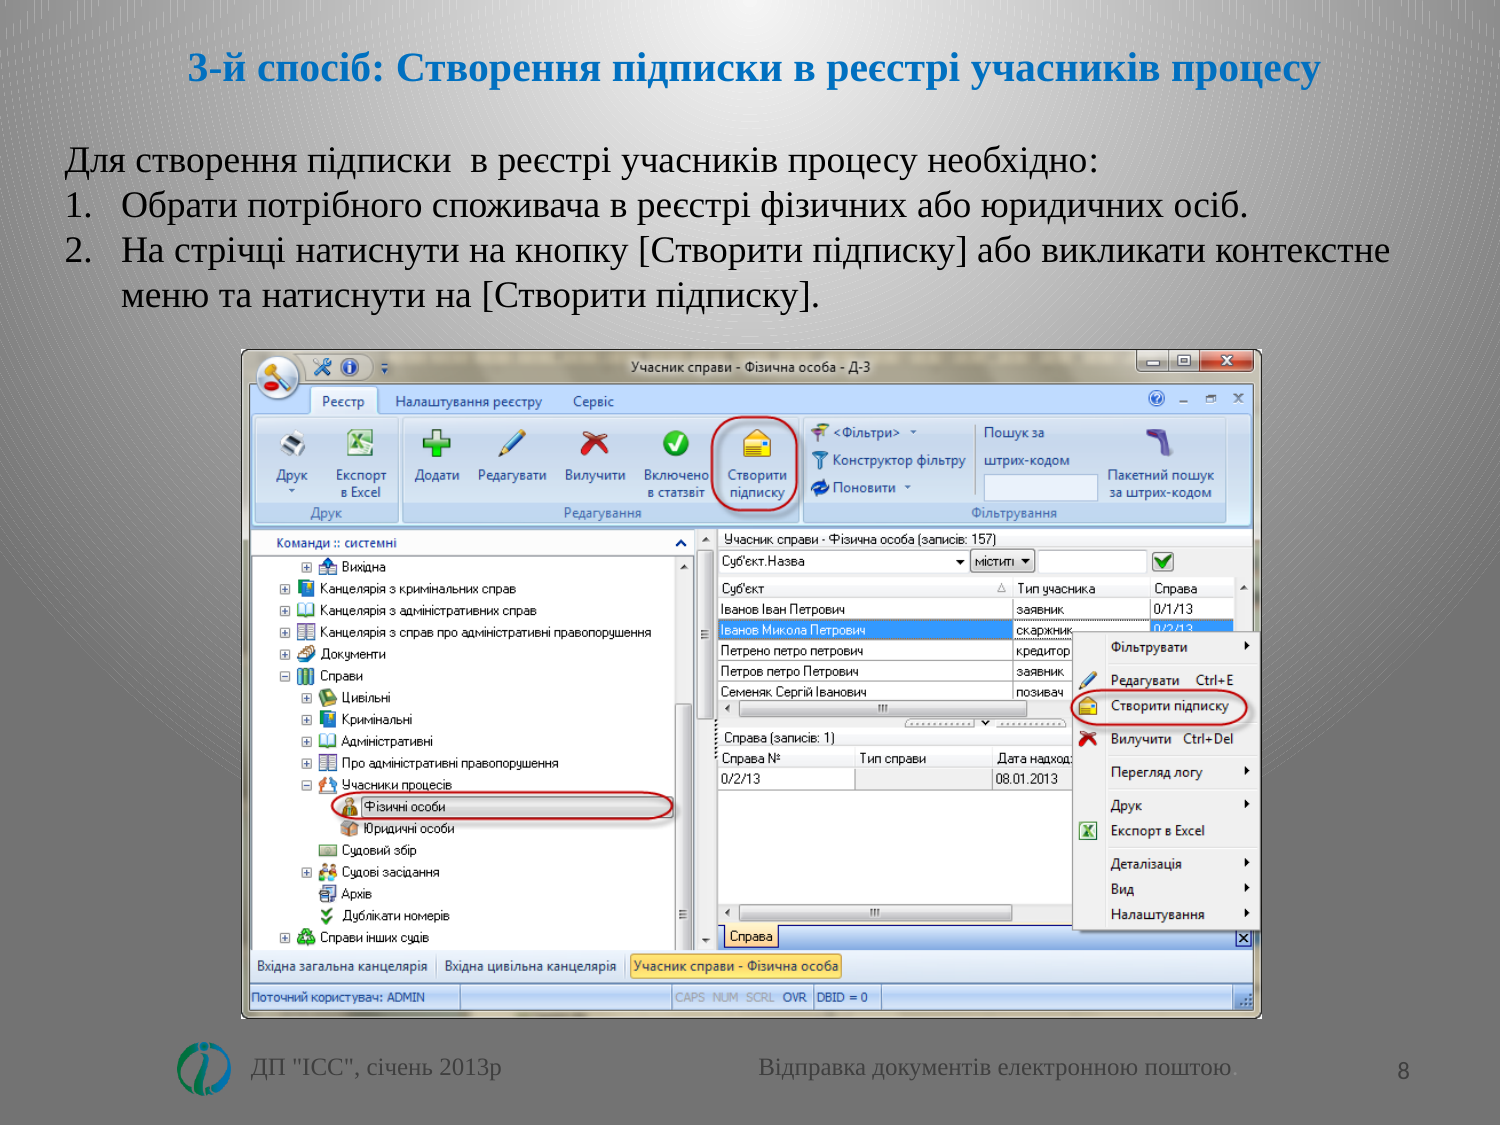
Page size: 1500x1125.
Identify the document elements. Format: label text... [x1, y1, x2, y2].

footer ДП "ІСС", січень 2013р Відправка документів електронною поштою. [170, 1035, 1294, 1096]
slide_number 8 [1294, 1042, 1425, 1096]
picture [172, 1041, 237, 1096]
text_box Для створення підписки в реєстрі учасників процесу необхідно: Обрати потрібного споживача в реєстрі фізичних або юридичних осіб. На стрічці натиснути на кнопку [Створити підписку] або викликати контекстне меню та натиснути на [Створити підписку]. [49, 127, 1453, 413]
title 3-й спосіб: Створення підписки в реєстрі учасників процесу [79, 19, 1430, 112]
picture [240, 349, 1263, 1019]
